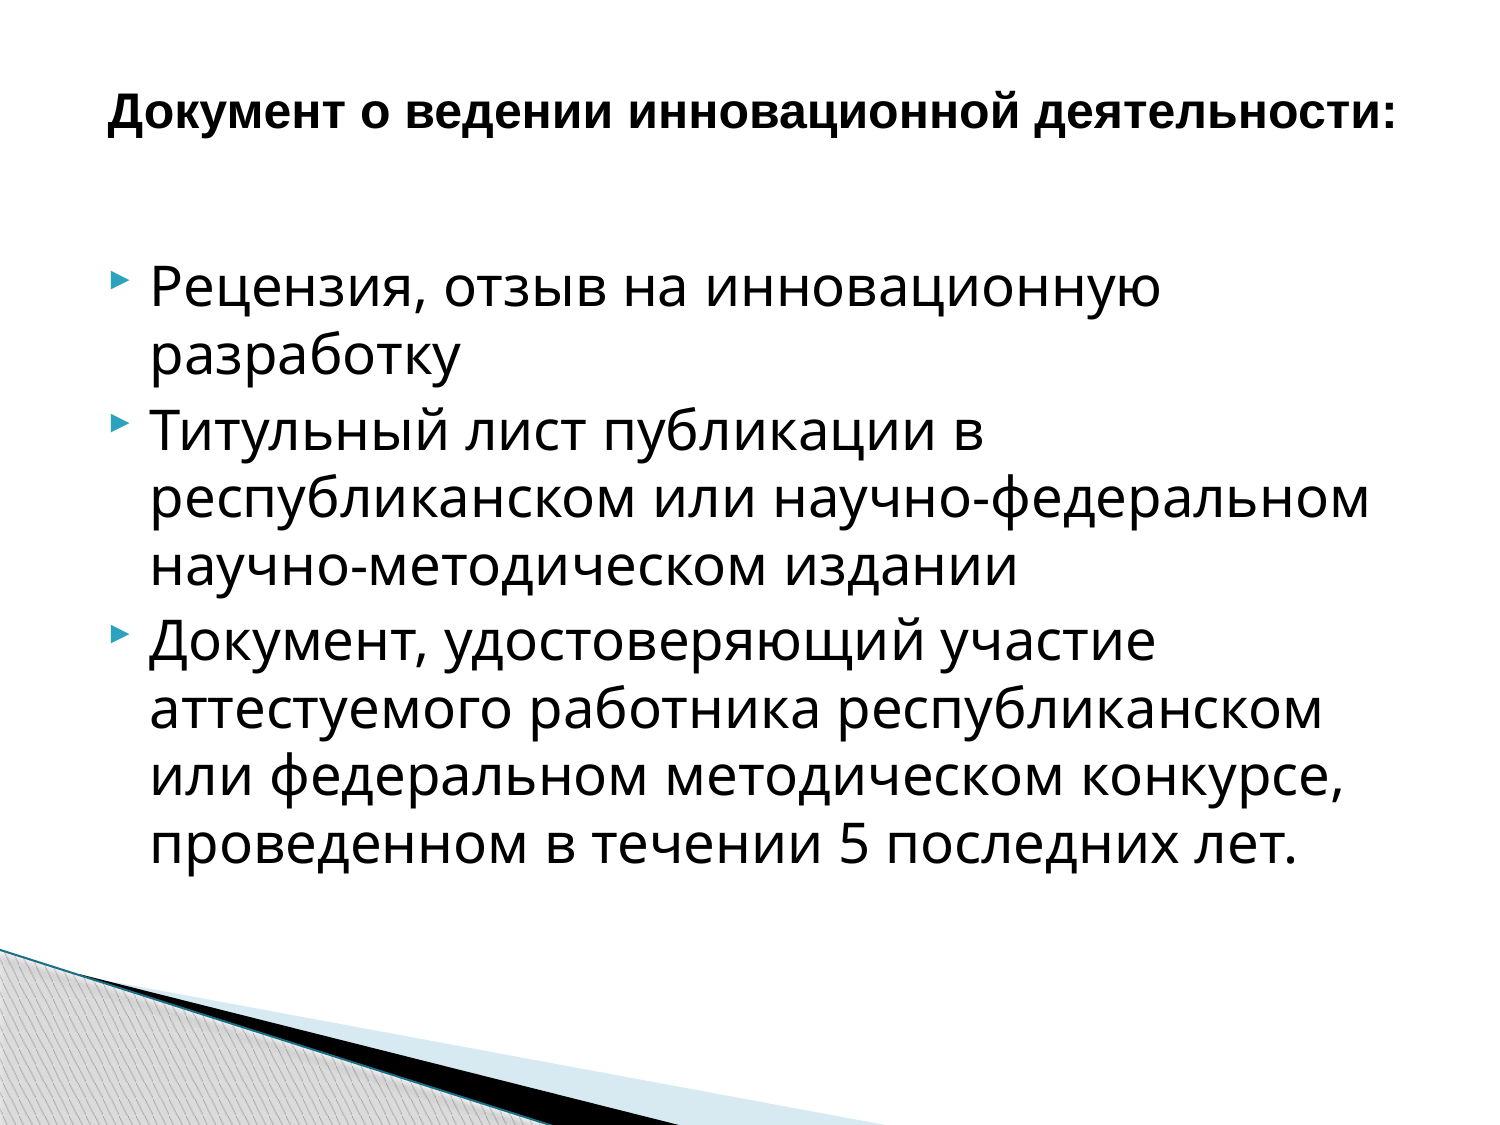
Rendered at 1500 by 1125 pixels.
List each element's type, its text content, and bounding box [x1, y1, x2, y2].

list Рецензия, отзыв на инновационную разработку Титульный лист публикации в республиканском или научно-федеральном научно-методическом издании Документ, удостоверяющий участие аттестуемого работника республиканском или федеральном методическом конкурсе, проведенном в течении 5 последних лет. [75, 243, 1425, 986]
title Документ о ведении инновационной деятельности: [75, 45, 1425, 233]
